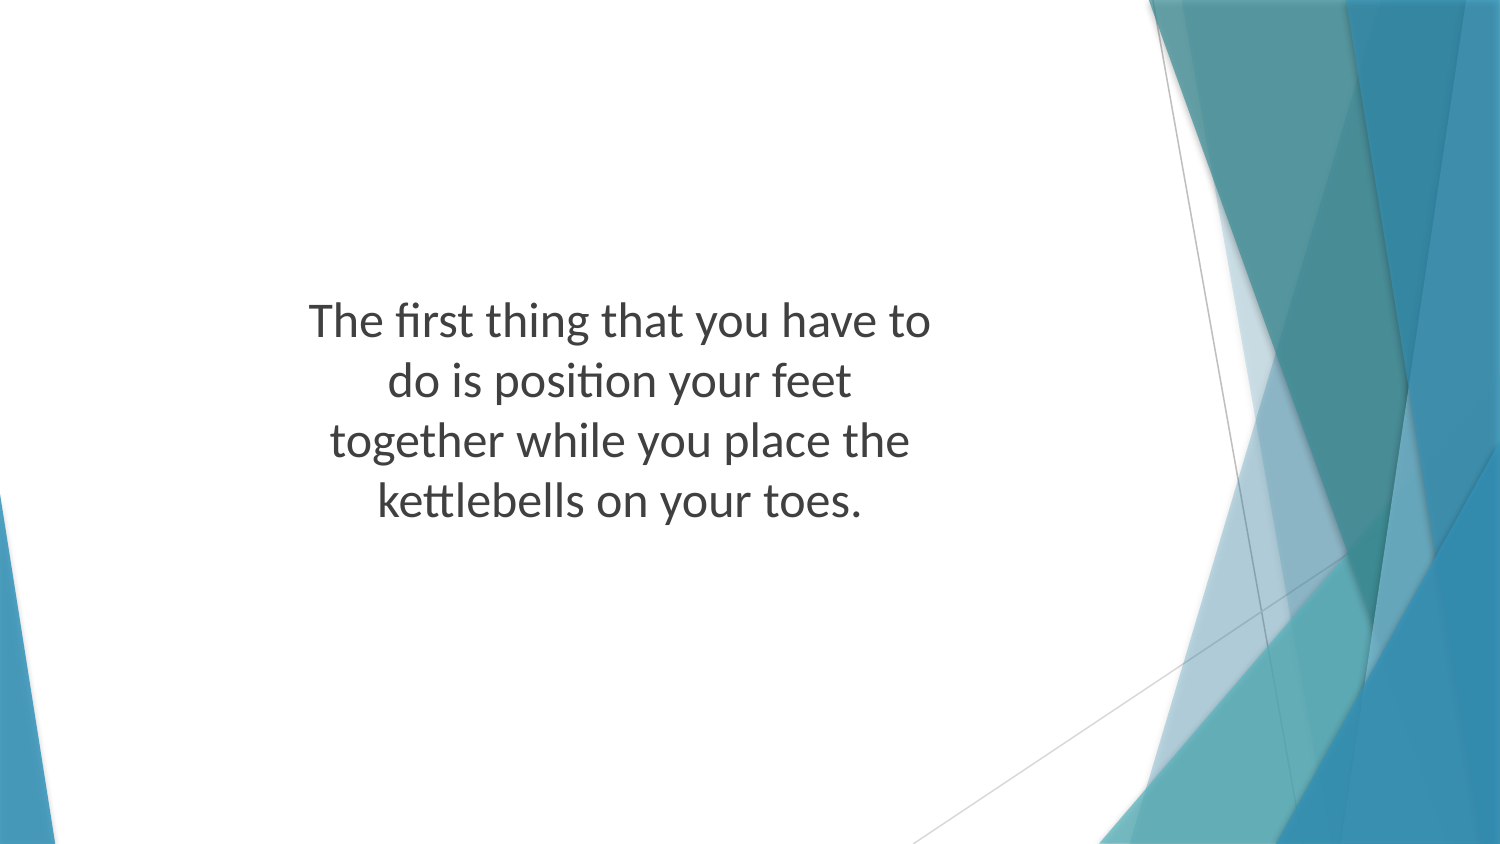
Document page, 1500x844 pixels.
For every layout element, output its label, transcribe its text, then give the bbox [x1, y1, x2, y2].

list The first thing that you have to do is position your feet together while you place the kettlebells on your toes. [289, 280, 951, 635]
